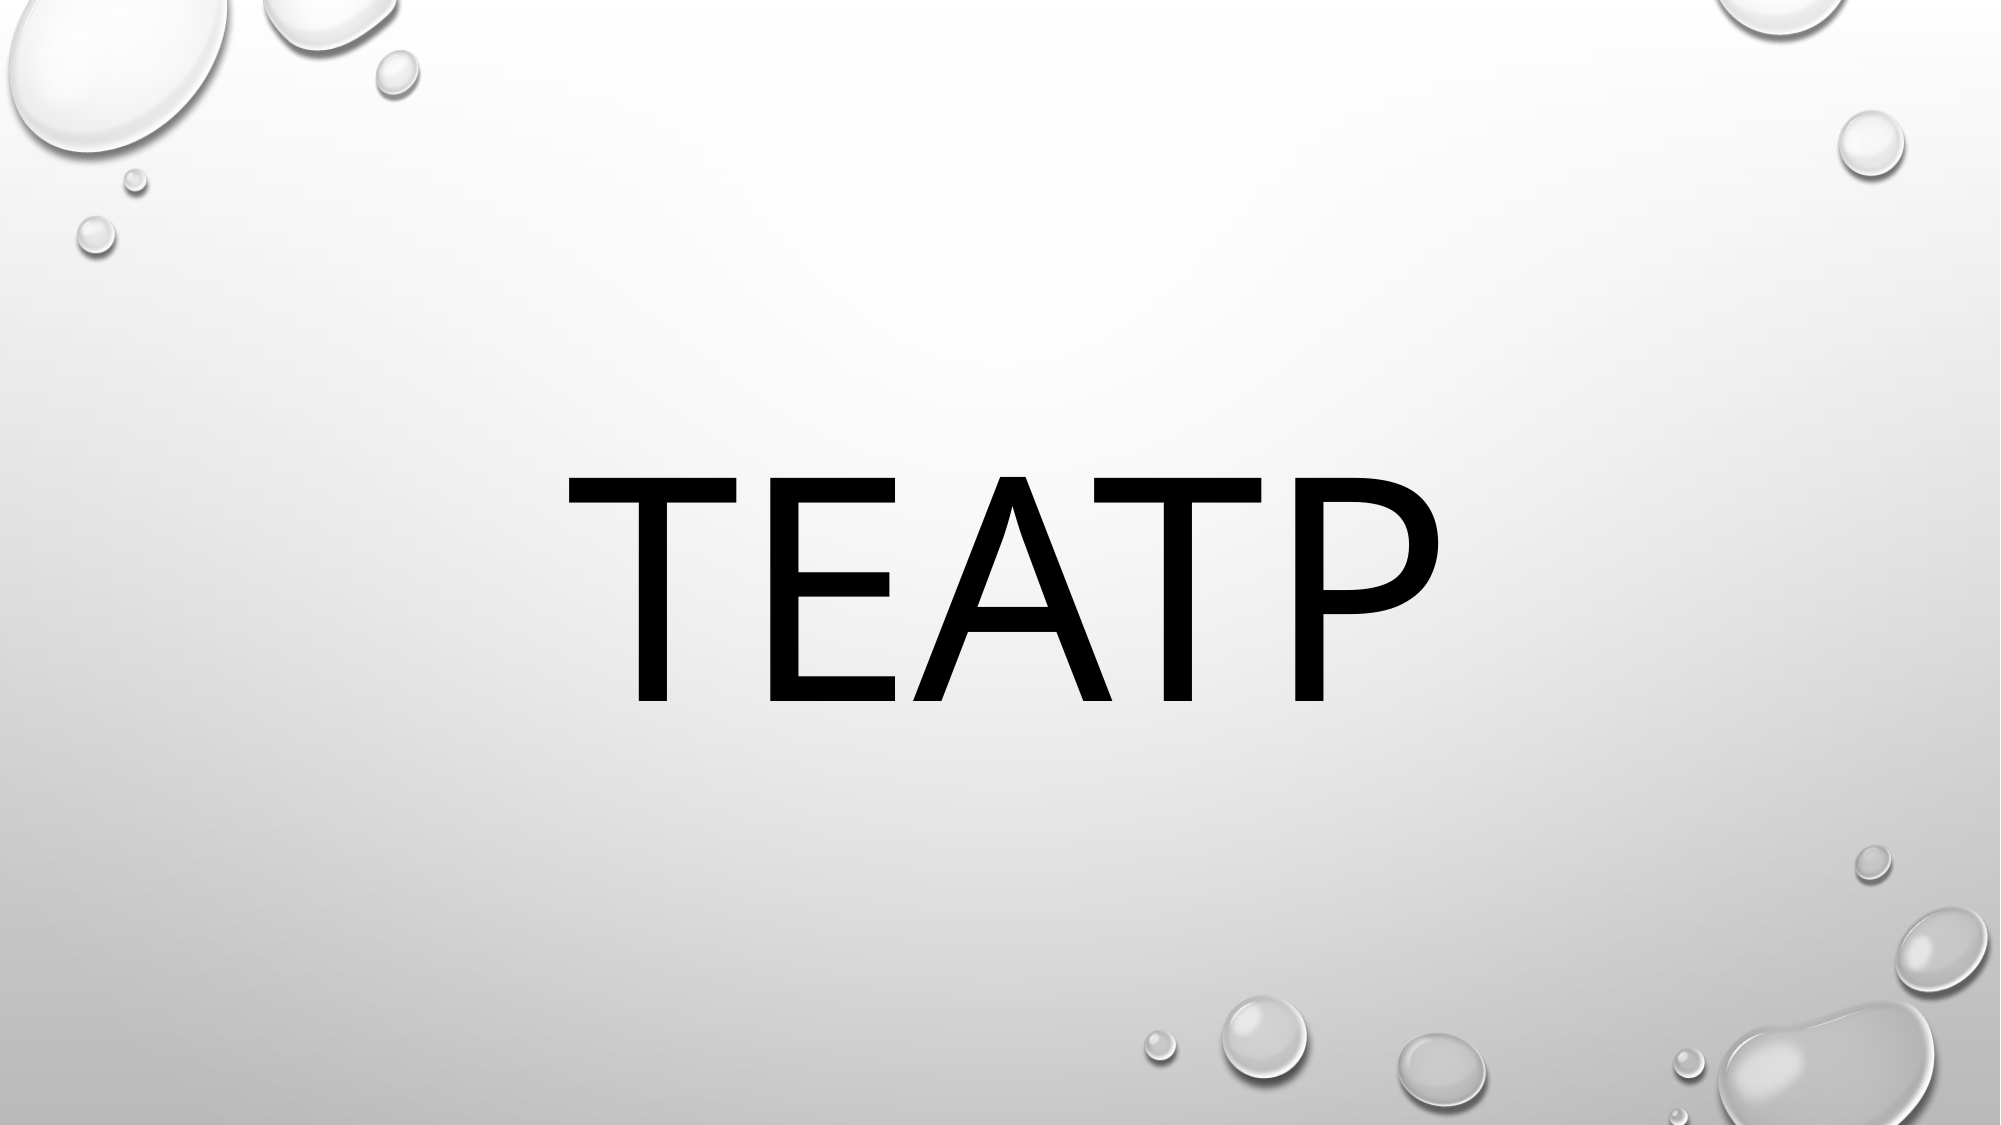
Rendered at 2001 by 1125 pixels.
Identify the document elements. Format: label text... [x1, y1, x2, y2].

picture [0, 0, 2000, 1125]
title театр [149, 135, 1871, 777]
